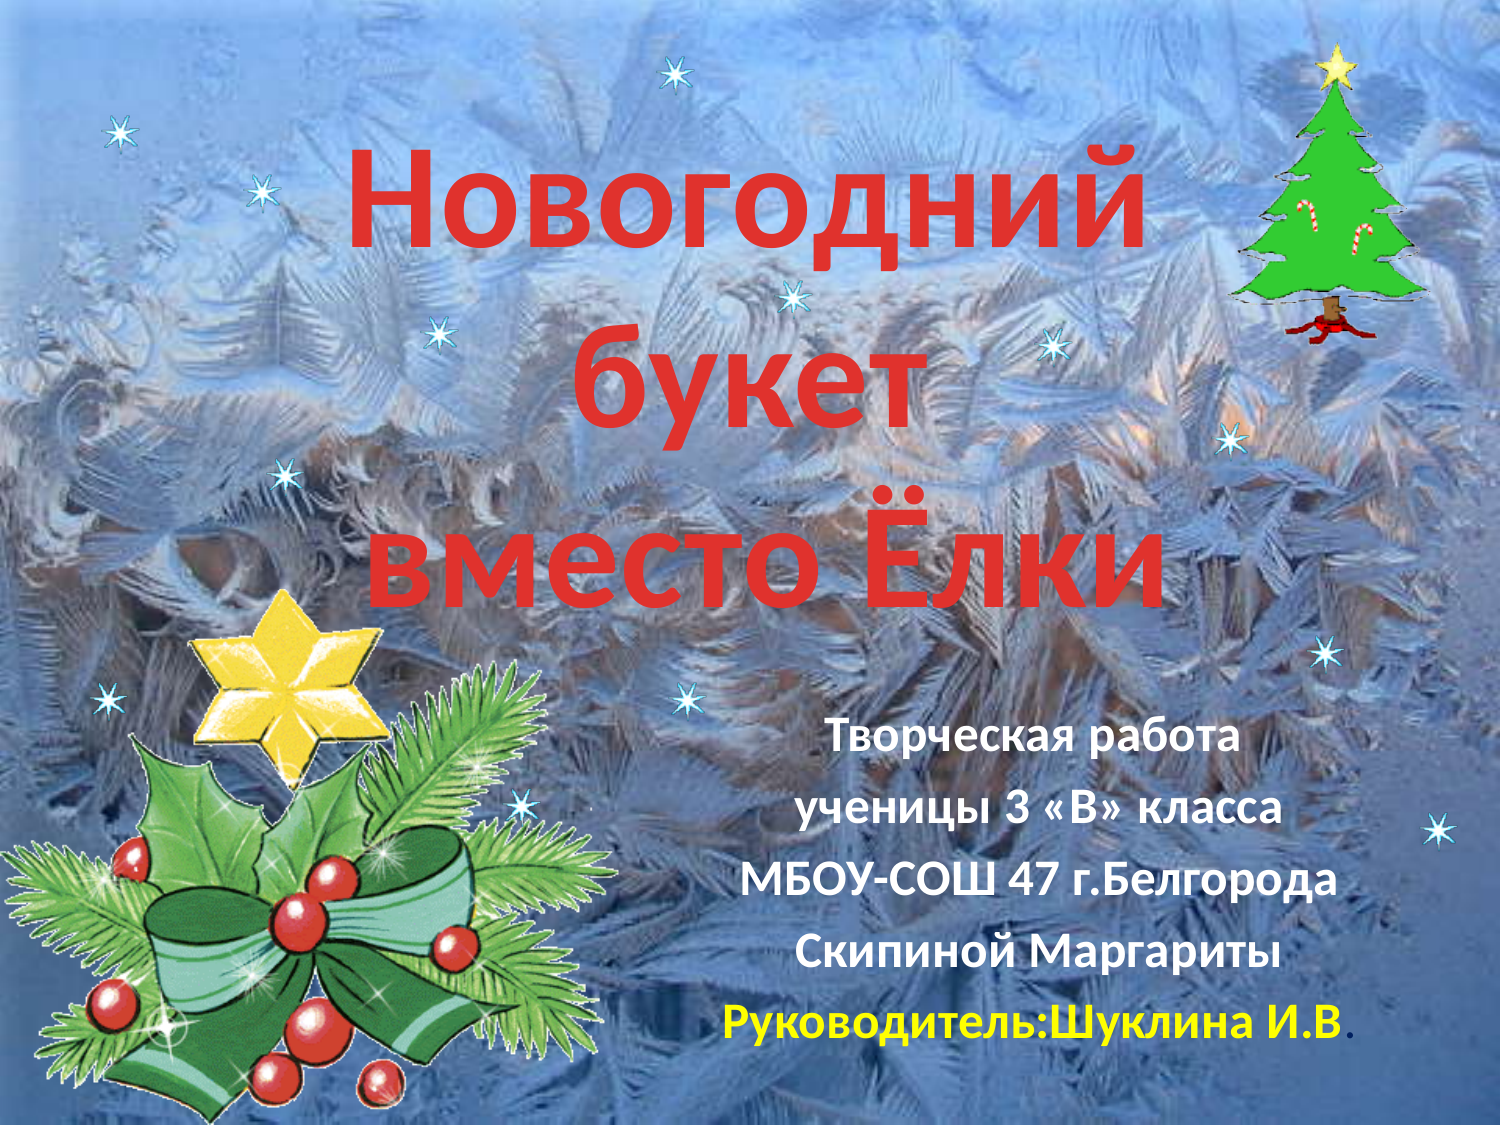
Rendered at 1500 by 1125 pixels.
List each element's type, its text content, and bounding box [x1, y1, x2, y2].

picture [0, 0, 1500, 1125]
subtitle Творческая работа ученицы 3 «В» класса МБОУ-СОШ 47 г.Белгорода Скипиной Маргариты Руководитель:Шуклина И.В. [629, 692, 1459, 1059]
text_box Новогодний букет вместо Ёлки [277, 89, 1221, 645]
